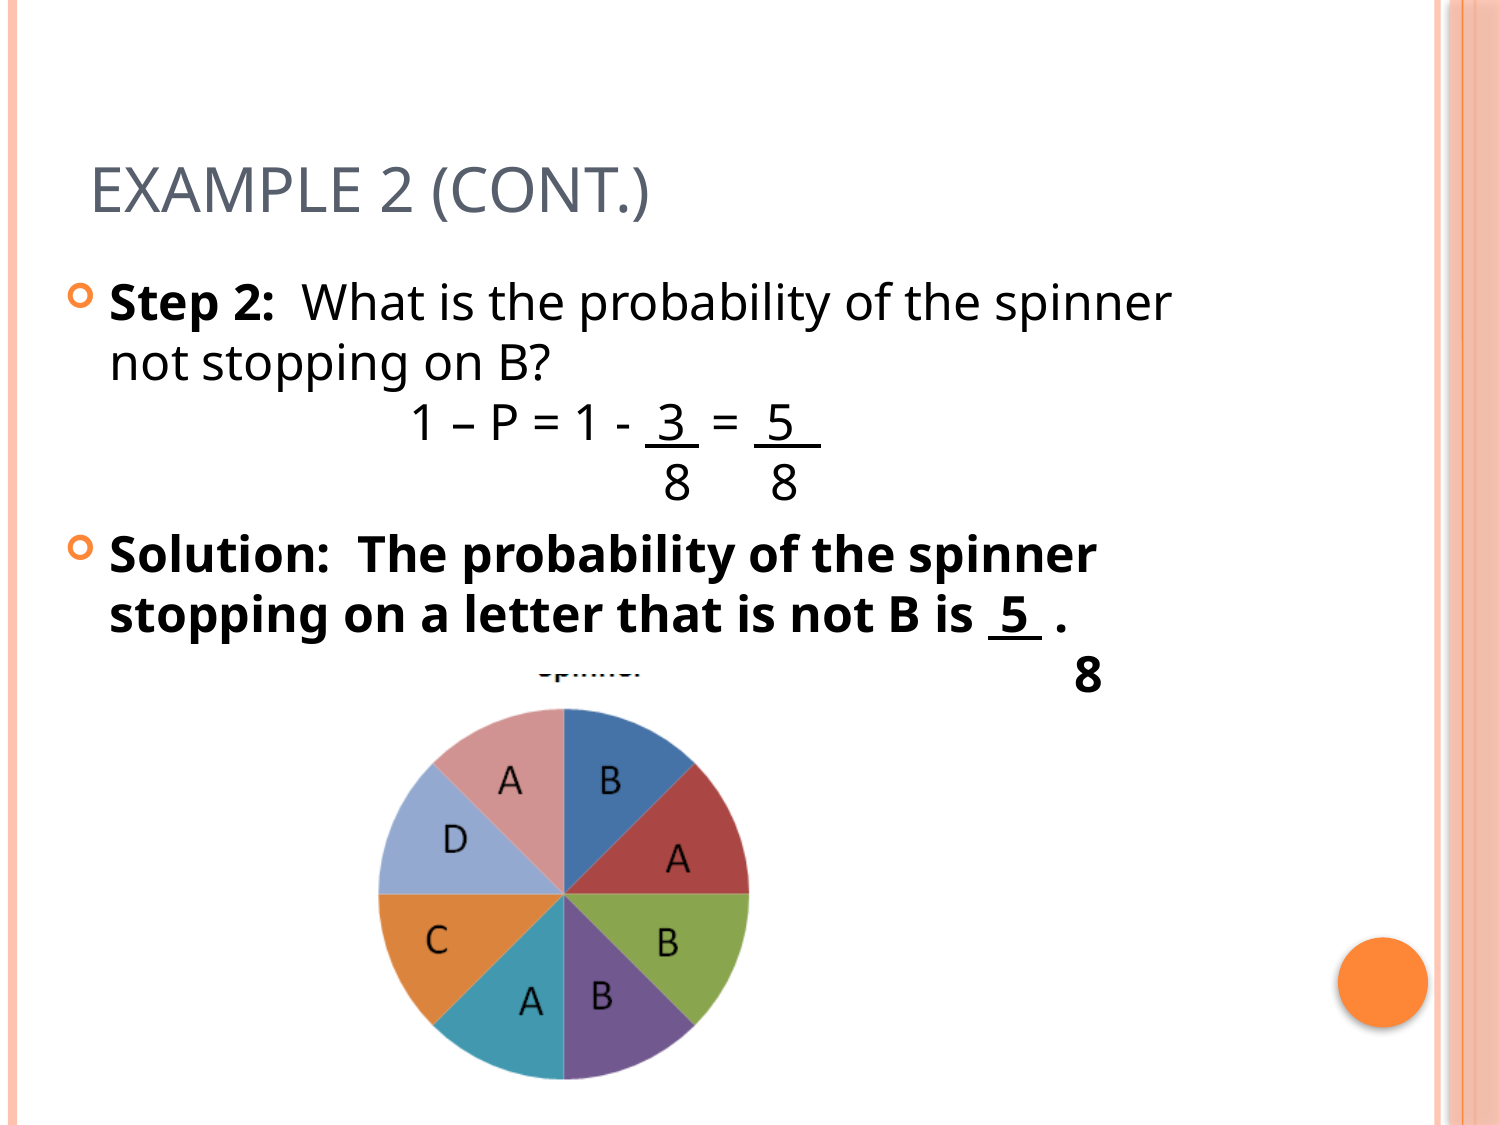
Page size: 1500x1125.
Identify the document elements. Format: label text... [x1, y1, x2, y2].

title Example 2 (Cont.) [75, 45, 1300, 233]
list Step 2: What is the probability of the spinner not stopping on B? 1 – P = 1 - 3 = 5 8 8 Solution: The probability of the spinner stopping on a letter that is not B is 5 . 8 [50, 262, 1275, 1062]
picture [324, 674, 794, 1088]
